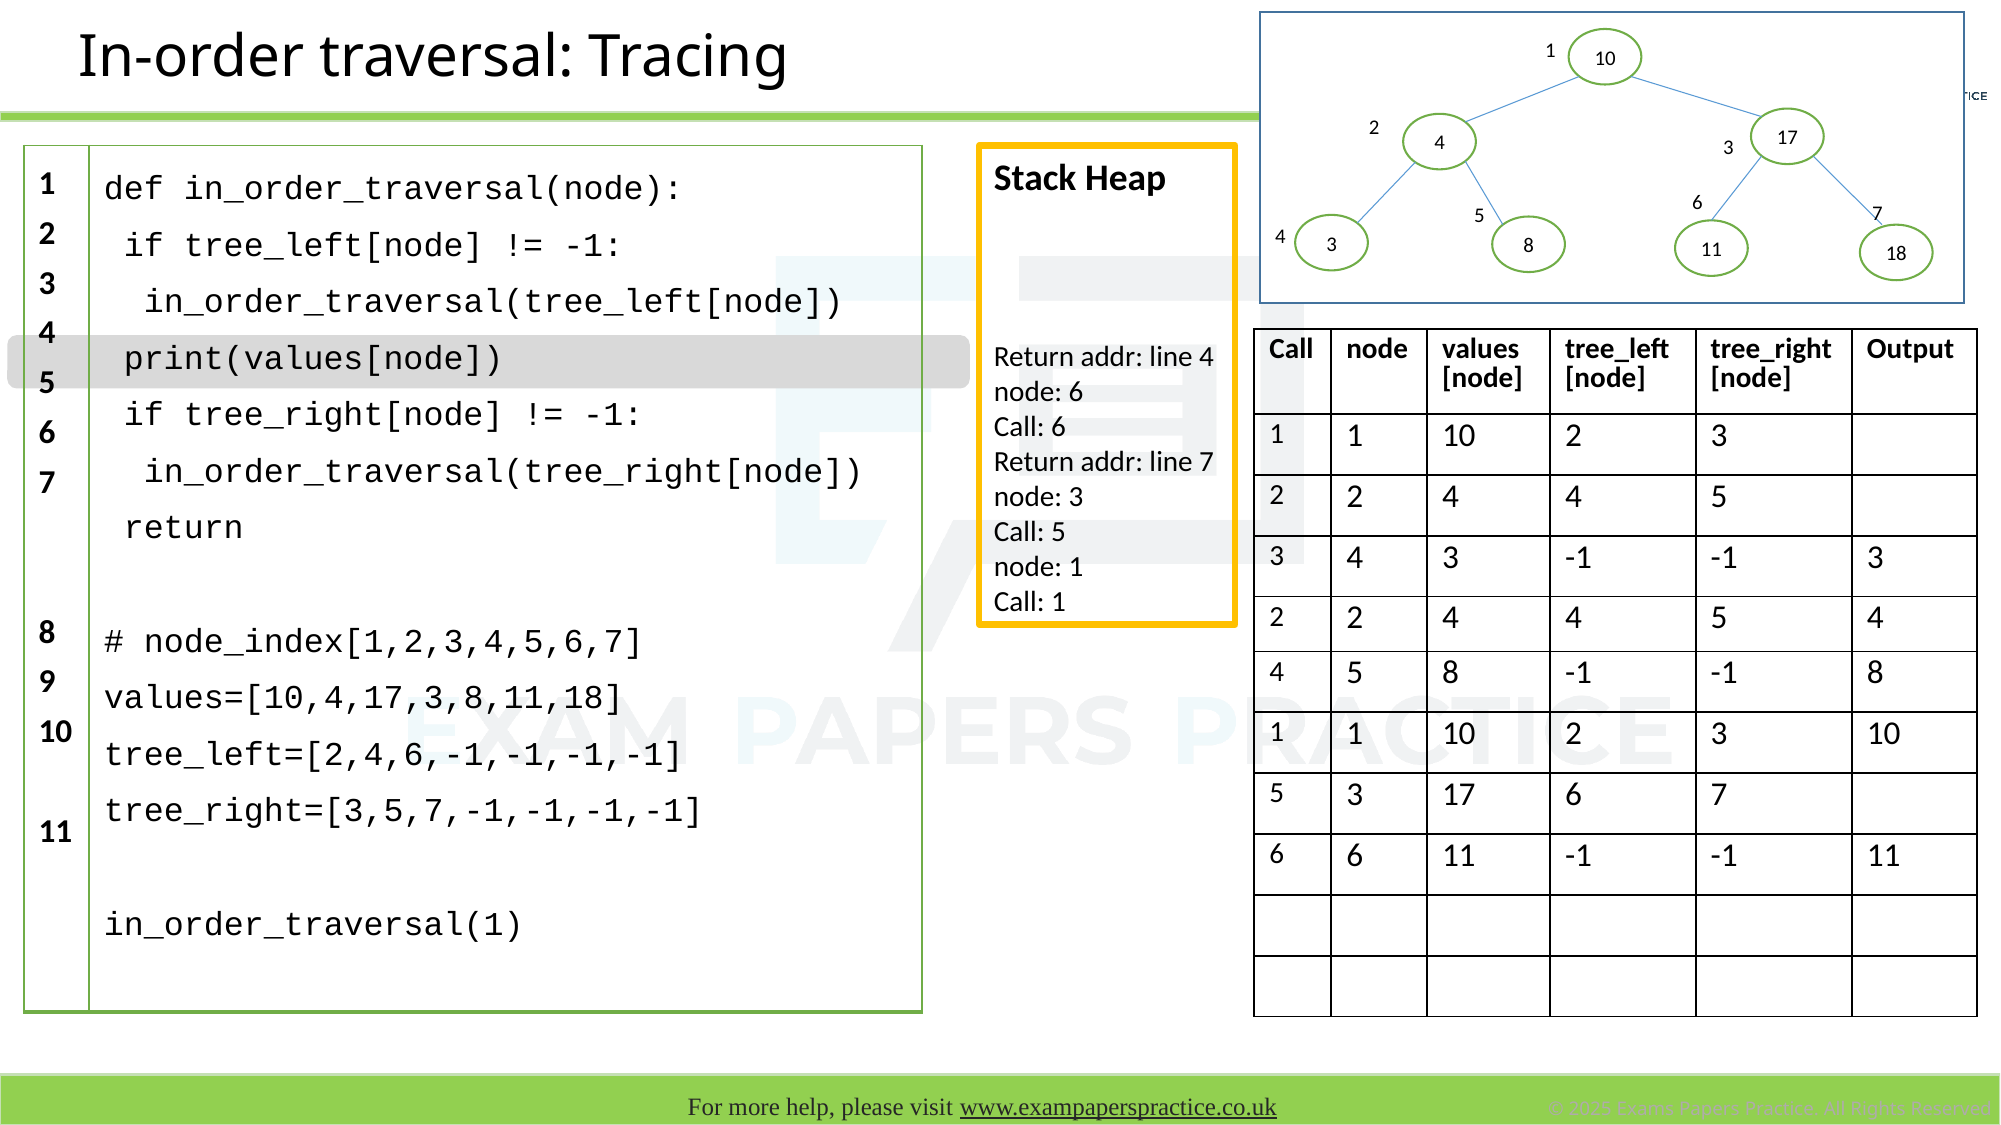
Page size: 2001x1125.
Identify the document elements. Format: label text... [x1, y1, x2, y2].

table_cell 7 [1697, 774, 1851, 833]
table_cell [1255, 896, 1330, 955]
table_cell [1853, 415, 1976, 474]
table_cell 4 [1332, 537, 1426, 596]
table_cell -1 [1551, 652, 1695, 711]
table_cell 4 [1551, 597, 1695, 651]
table_cell [1697, 957, 1851, 1016]
table_cell 2 [1255, 597, 1330, 651]
table_cell 10 [1853, 713, 1976, 772]
text_box [923, 335, 970, 389]
title In-order traversal: Tracing [63, 9, 1405, 106]
table_cell [1853, 476, 1976, 535]
table_cell [1428, 896, 1549, 955]
table_cell [1332, 957, 1426, 1016]
table_header tree_left [node] [1551, 330, 1695, 413]
table_cell 6 [1255, 835, 1330, 894]
table_cell 4 [1428, 597, 1549, 651]
table_cell 10 [1428, 713, 1549, 772]
table_cell 5 [1697, 597, 1851, 651]
table_cell 2 [1551, 713, 1695, 772]
table_cell 3 [1697, 415, 1851, 474]
table_cell -1 [1551, 835, 1695, 894]
table_cell 1 [1332, 415, 1426, 474]
table_header def in_order_traversal(node): if tree_left[node] != -1: in_order_traversal(tree_left[node]) print(values[node]) if tree_right[node] != -1: in_order_traversal(tree_right[node]) return # node_index[1,2,3,4,5,6,7] values=[10,4,17,3,8,11,18] tree_left=[2,4,6,-1,-1,-1,-1] tree_right=[3,5,7,-1,-1,-1,-1] in_order_traversal(1) [90, 146, 921, 1010]
table_cell 5 [1697, 476, 1851, 535]
table_cell 4 [1551, 476, 1695, 535]
table_cell 2 [1551, 415, 1695, 474]
table_cell 8 [1853, 652, 1976, 711]
table_header values [node] [1428, 330, 1549, 413]
table_cell [1853, 774, 1976, 833]
table_cell 4 [1428, 476, 1549, 535]
table_cell -1 [1697, 835, 1851, 894]
table_cell 4 [1255, 652, 1330, 711]
table_cell -1 [1697, 652, 1851, 711]
table_cell 1 [1332, 713, 1426, 772]
table_header Output [1853, 330, 1976, 413]
table_cell 2 [1255, 476, 1330, 535]
table_cell [1697, 896, 1851, 955]
table_cell [1551, 957, 1695, 1016]
table_cell [1428, 957, 1549, 1016]
table_cell 3 [1697, 713, 1851, 772]
table_cell [1332, 896, 1426, 955]
table_cell 10 [1428, 415, 1549, 474]
table_cell 3 [1853, 537, 1976, 596]
table_cell 6 [1332, 835, 1426, 894]
table_cell 8 [1428, 652, 1549, 711]
table_cell 3 [1428, 537, 1549, 596]
table_header node [1332, 330, 1426, 413]
table_cell 3 [1332, 774, 1426, 833]
text_box Stack Heap Return addr: line 4 node: 6 Call: 6 Return addr: line 7 node: 3 Call: 5 node: 1 Call: 1 [979, 145, 1236, 625]
table_cell -1 [1697, 537, 1851, 596]
table_cell 5 [1332, 652, 1426, 711]
table_cell 5 [1255, 774, 1330, 833]
table_cell 6 [1551, 774, 1695, 833]
table_cell 11 [1428, 835, 1549, 894]
table_cell 17 [1428, 774, 1549, 833]
table_cell [1853, 957, 1976, 1016]
table_cell 1 [1255, 713, 1330, 772]
table_cell -1 [1551, 537, 1695, 596]
table_header tree_right [node] [1697, 330, 1851, 413]
table_cell 2 [1332, 476, 1426, 535]
table_cell 3 [1255, 537, 1330, 596]
table_cell [1551, 896, 1695, 955]
table_cell [1853, 896, 1976, 955]
table_header 1 2 3 4 5 6 7 8 9 10 11 [25, 146, 88, 1010]
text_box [1260, 12, 1965, 303]
table_cell 11 [1853, 835, 1976, 894]
table_cell 2 [1332, 597, 1426, 651]
table_cell 4 [1853, 597, 1976, 651]
table_cell 1 [1255, 415, 1330, 474]
table_cell [1255, 957, 1330, 1016]
text_box [7, 335, 23, 389]
table_header Call [1255, 330, 1330, 413]
